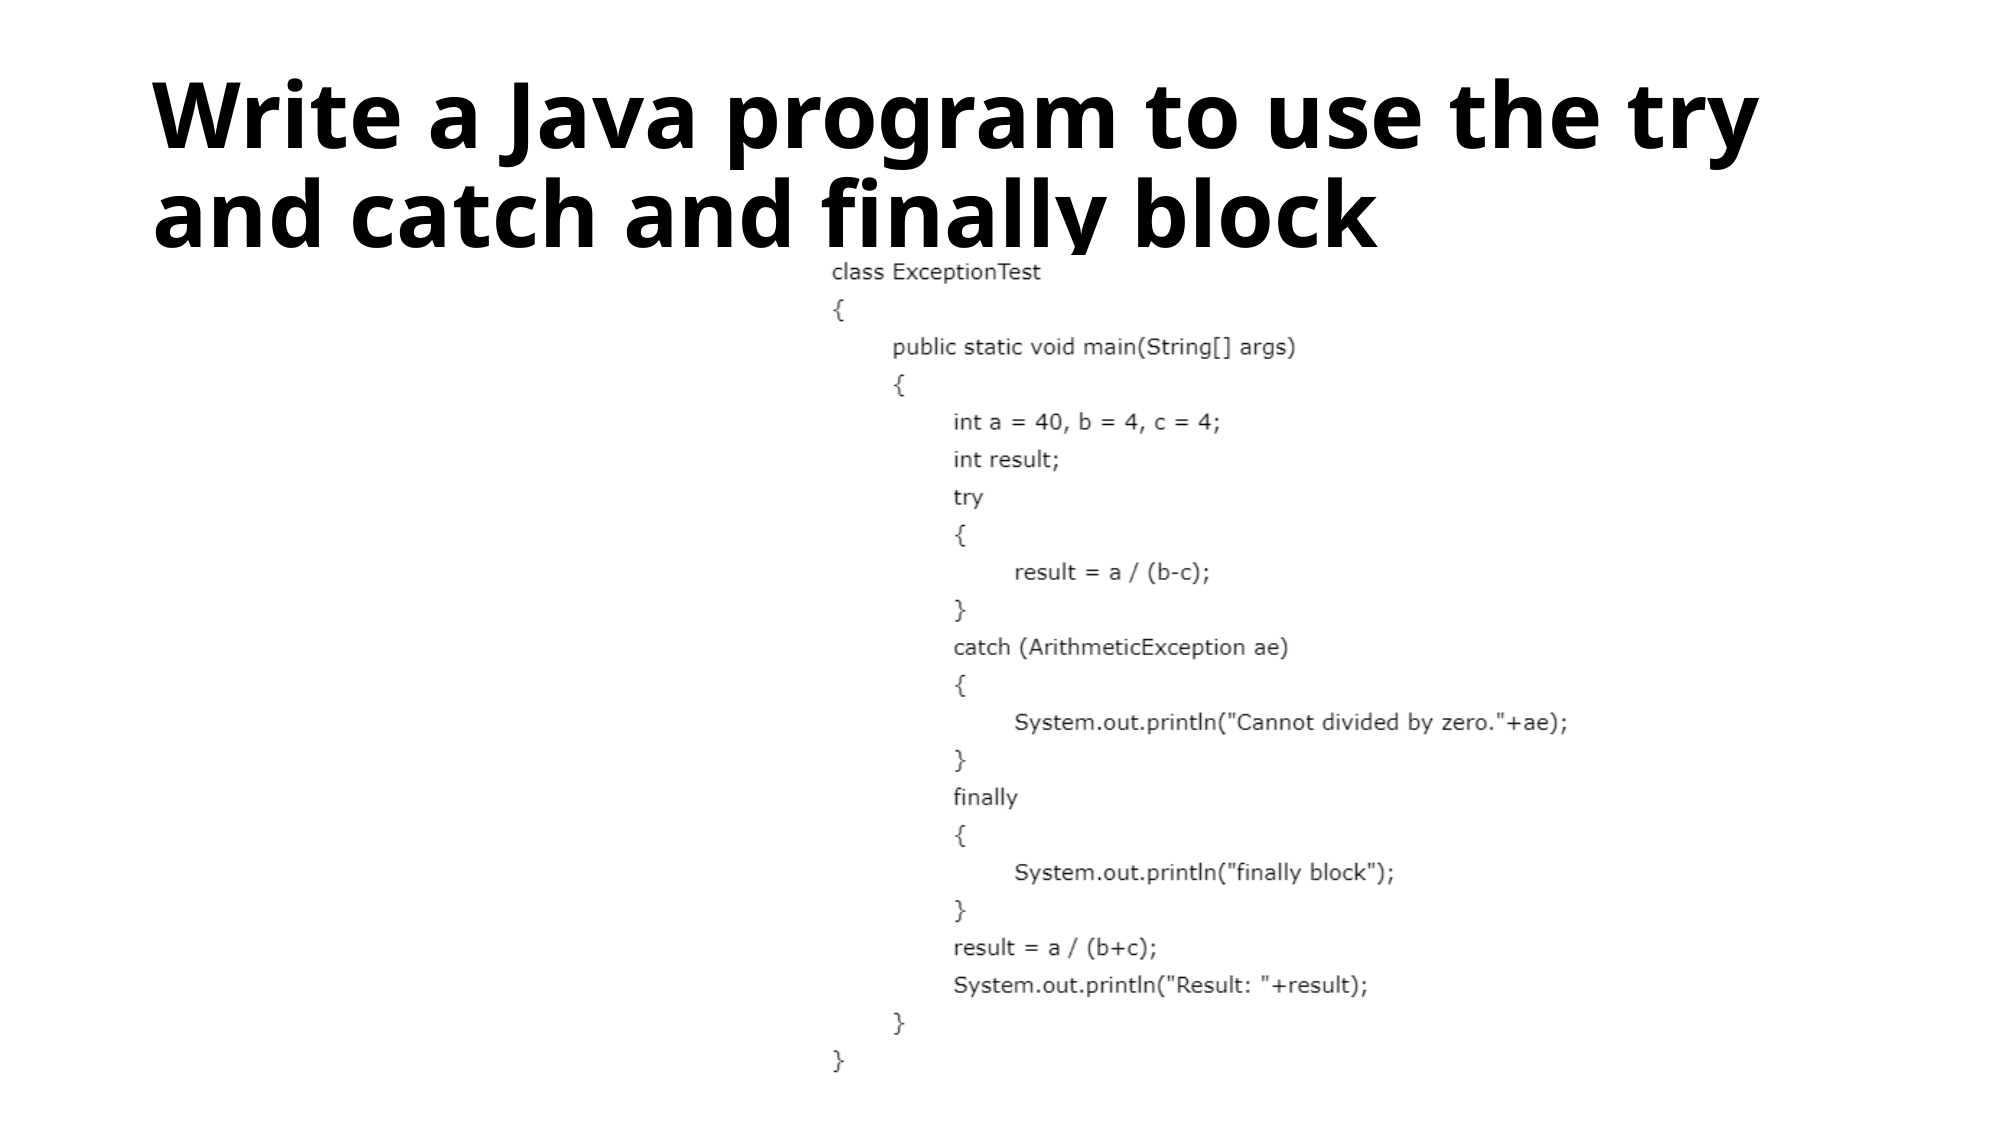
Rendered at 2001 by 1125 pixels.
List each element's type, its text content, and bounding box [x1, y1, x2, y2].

title Write a Java program to use the try and catch and finally block [137, 59, 1863, 278]
picture [829, 255, 1571, 1081]
